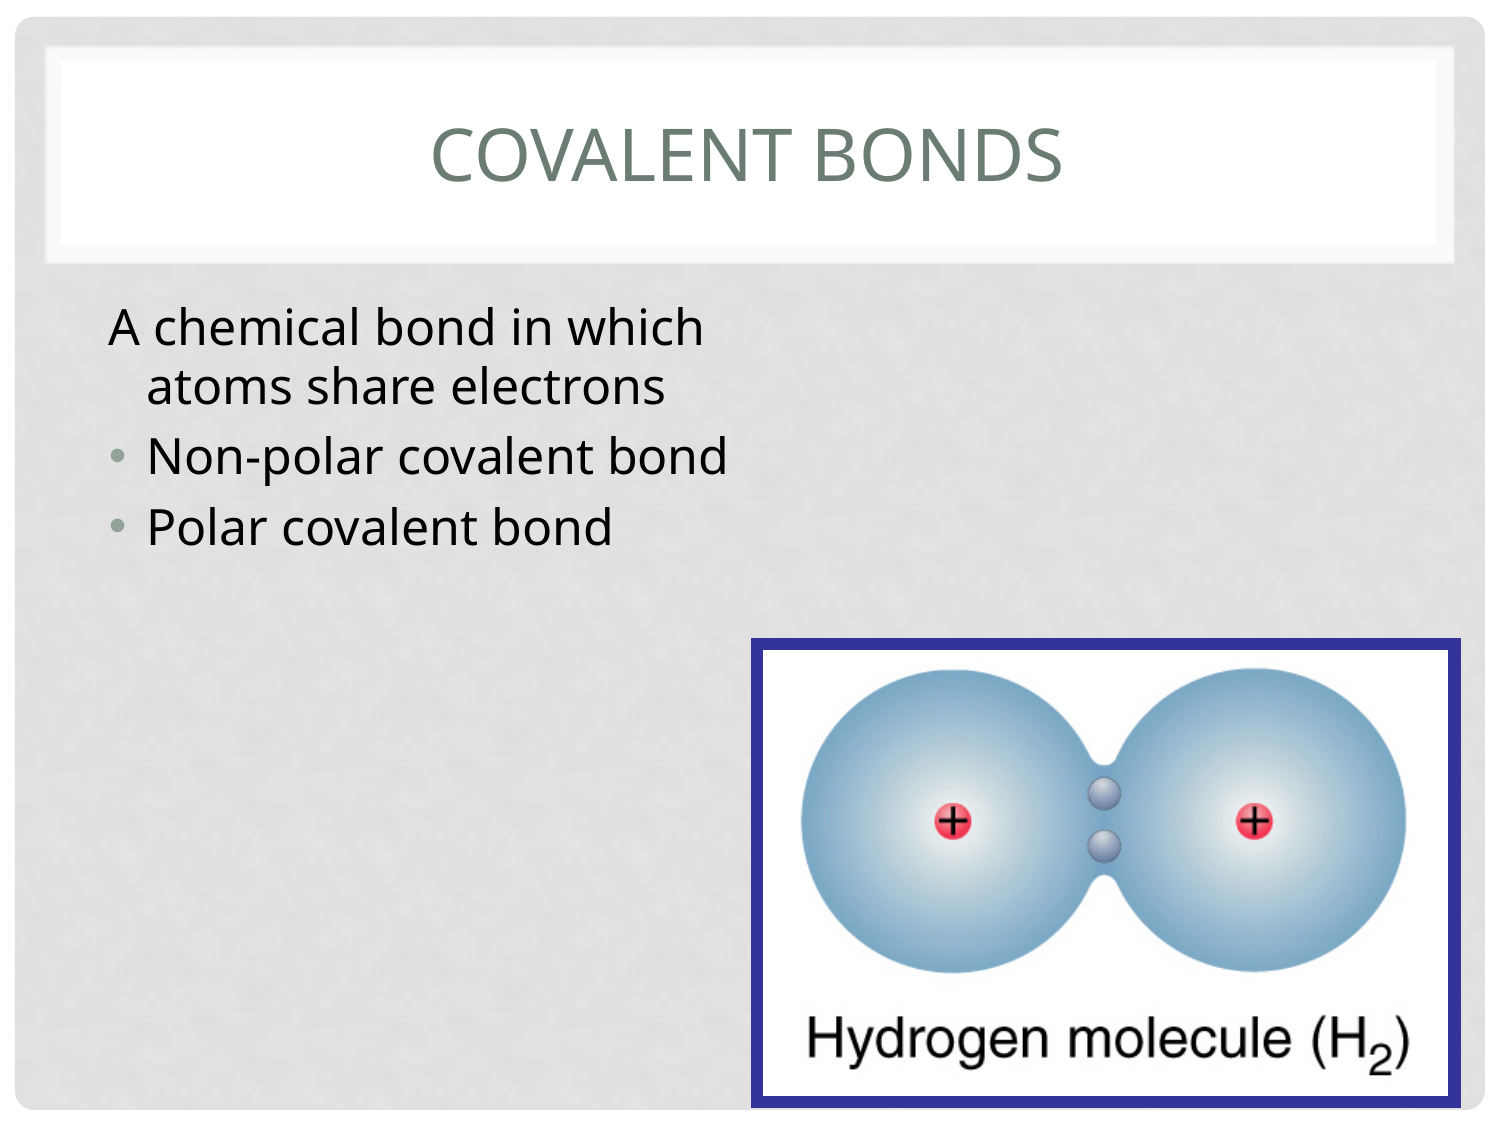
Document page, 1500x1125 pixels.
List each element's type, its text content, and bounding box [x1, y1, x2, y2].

picture [762, 649, 1449, 1097]
title Covalent Bonds [69, 66, 1425, 238]
list A chemical bond in which atoms share electrons Non-polar covalent bond Polar covalent bond [75, 287, 788, 1063]
